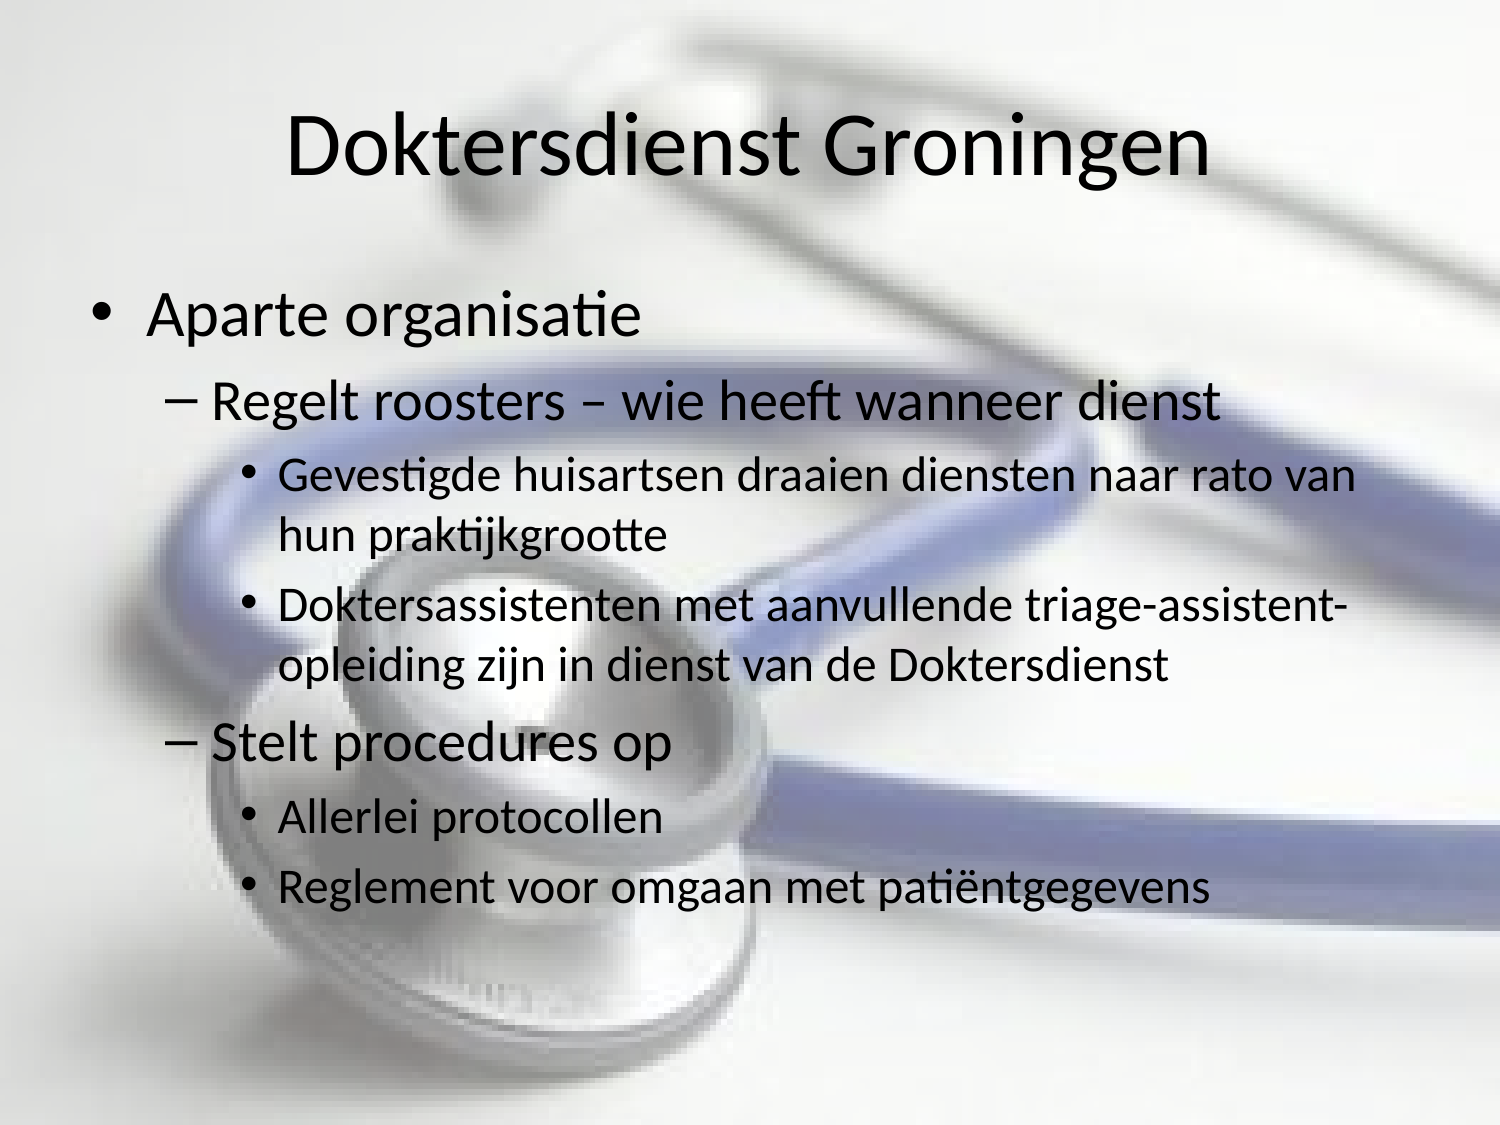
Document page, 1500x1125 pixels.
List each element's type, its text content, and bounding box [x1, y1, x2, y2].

title Doktersdienst Groningen [75, 45, 1425, 233]
list Aparte organisatie Regelt roosters – wie heeft wanneer dienst Gevestigde huisartsen draaien diensten naar rato van hun praktijkgrootte Doktersassistenten met aanvullende triage-assistent-opleiding zijn in dienst van de Doktersdienst Stelt procedures op Allerlei protocollen Reglement voor omgaan met patiëntgegevens [75, 262, 1425, 1005]
